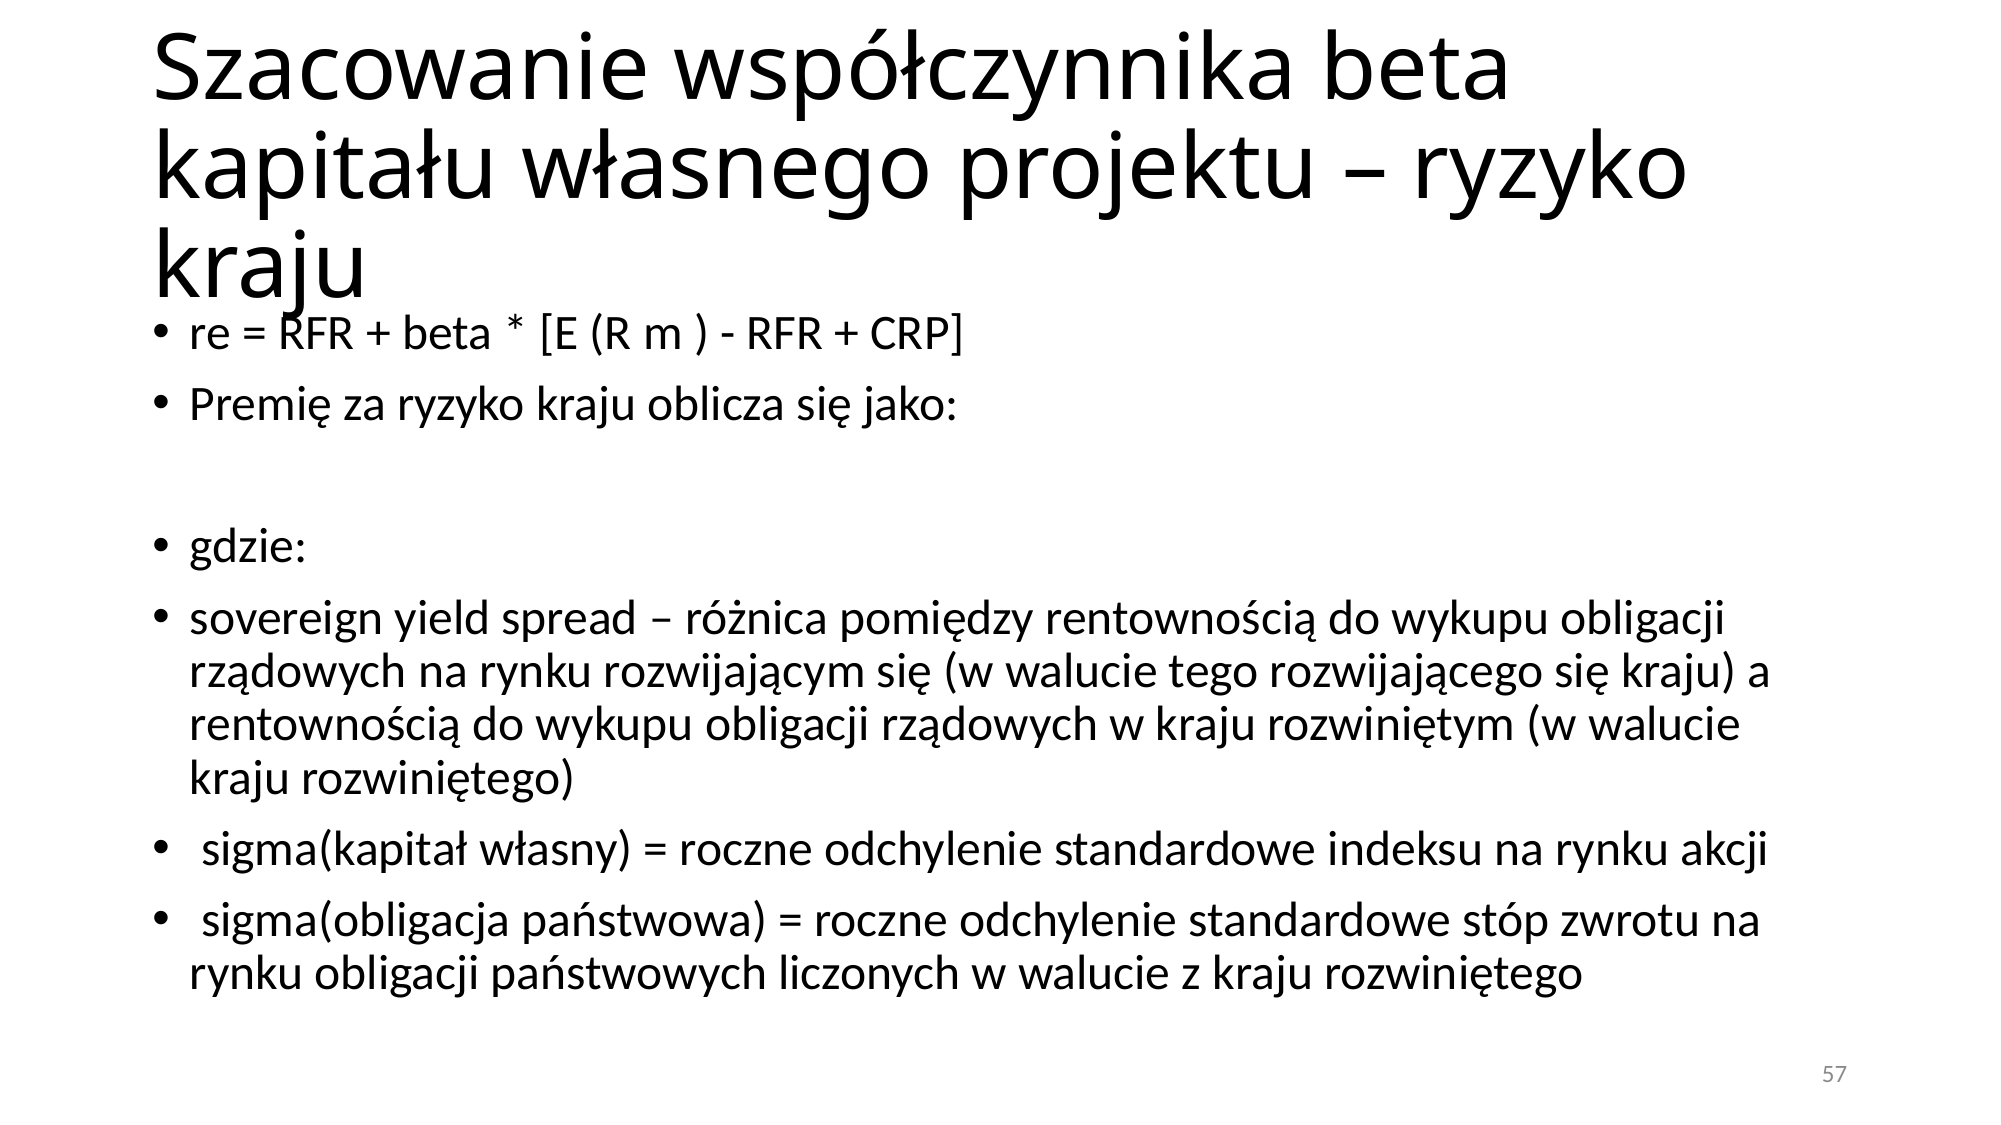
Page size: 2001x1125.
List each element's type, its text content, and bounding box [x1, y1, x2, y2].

title Szacowanie współczynnika beta kapitału własnego projektu – ryzyko kraju [137, 59, 1863, 278]
slide_number 57 [1412, 1042, 1863, 1103]
